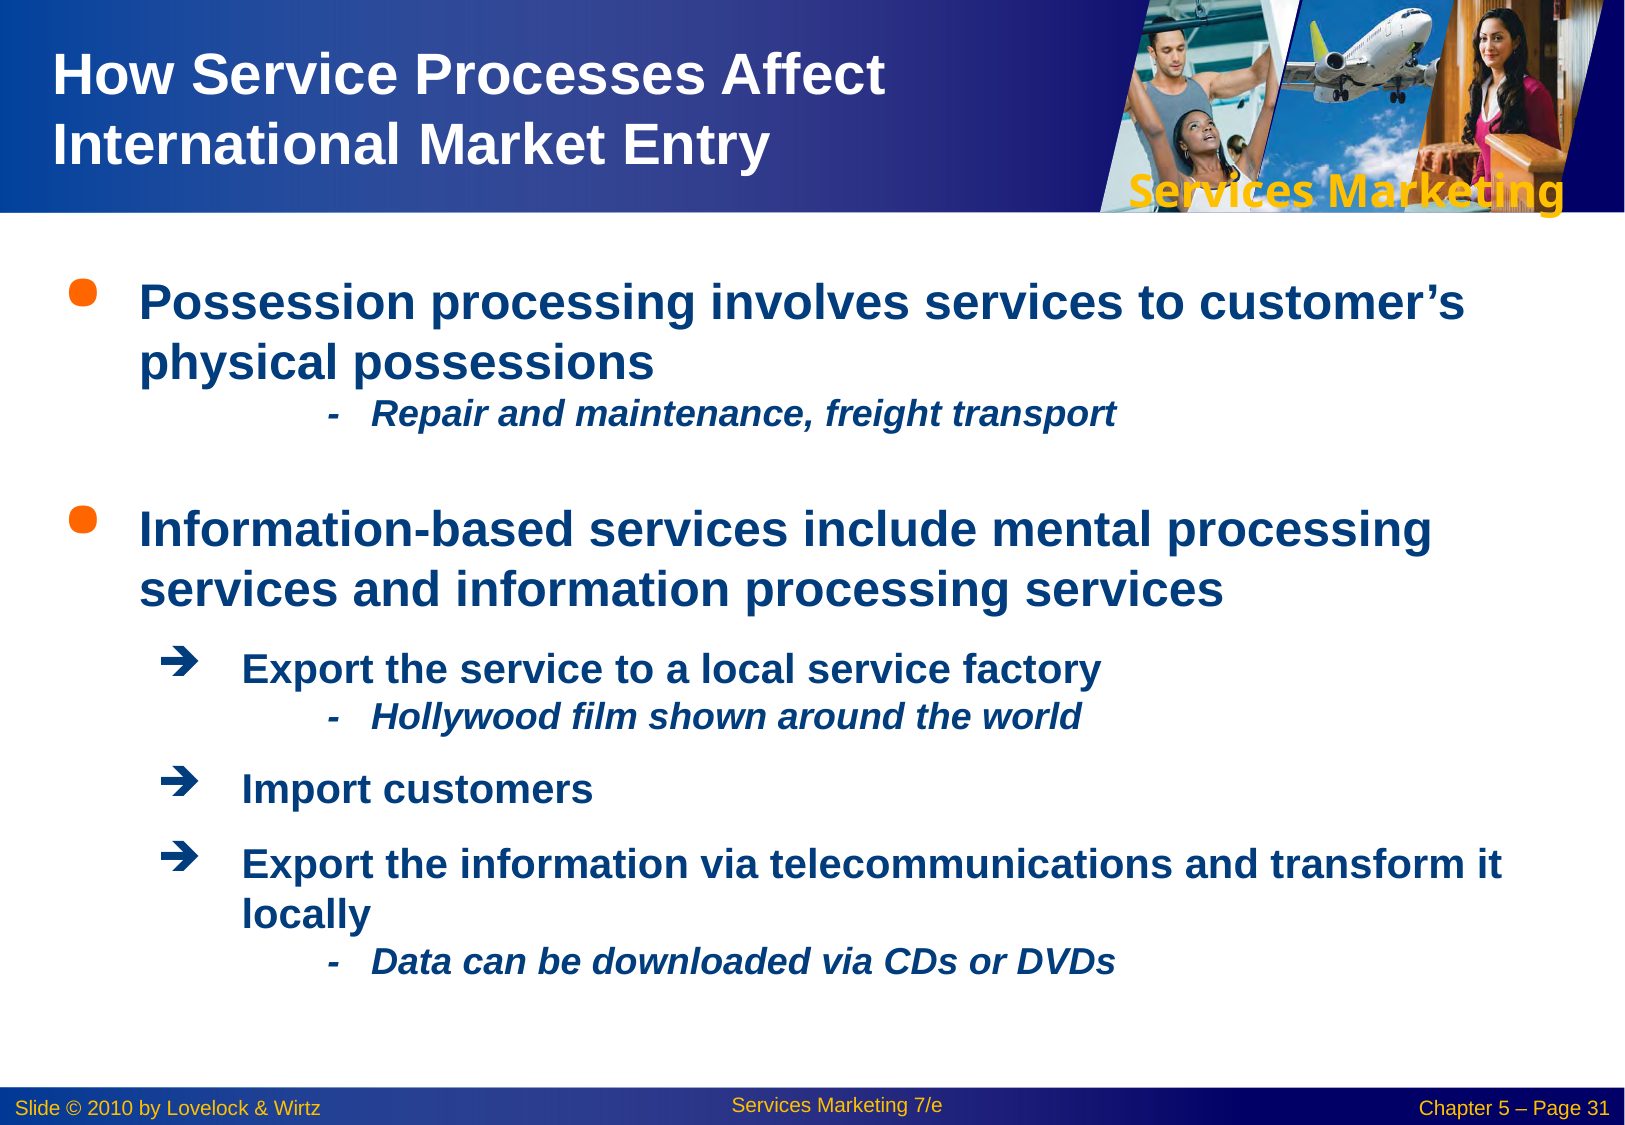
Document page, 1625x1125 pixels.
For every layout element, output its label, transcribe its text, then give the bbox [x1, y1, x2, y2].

picture [1546, 187, 1556, 202]
picture [1162, 186, 1172, 192]
picture [1100, 0, 1604, 213]
title How Service Processes Affect International Market Entry [36, 37, 1088, 176]
list Possession processing involves services to customer’s physical possessions - Repair and maintenance, freight transport Information-based services include mental processing services and information processing services Export the service to a local service factory - Hollywood film shown around the world Import customers Export the information via telecommunications and transform it locally - Data can be downloaded via CDs or DVDs [49, 261, 1588, 1051]
